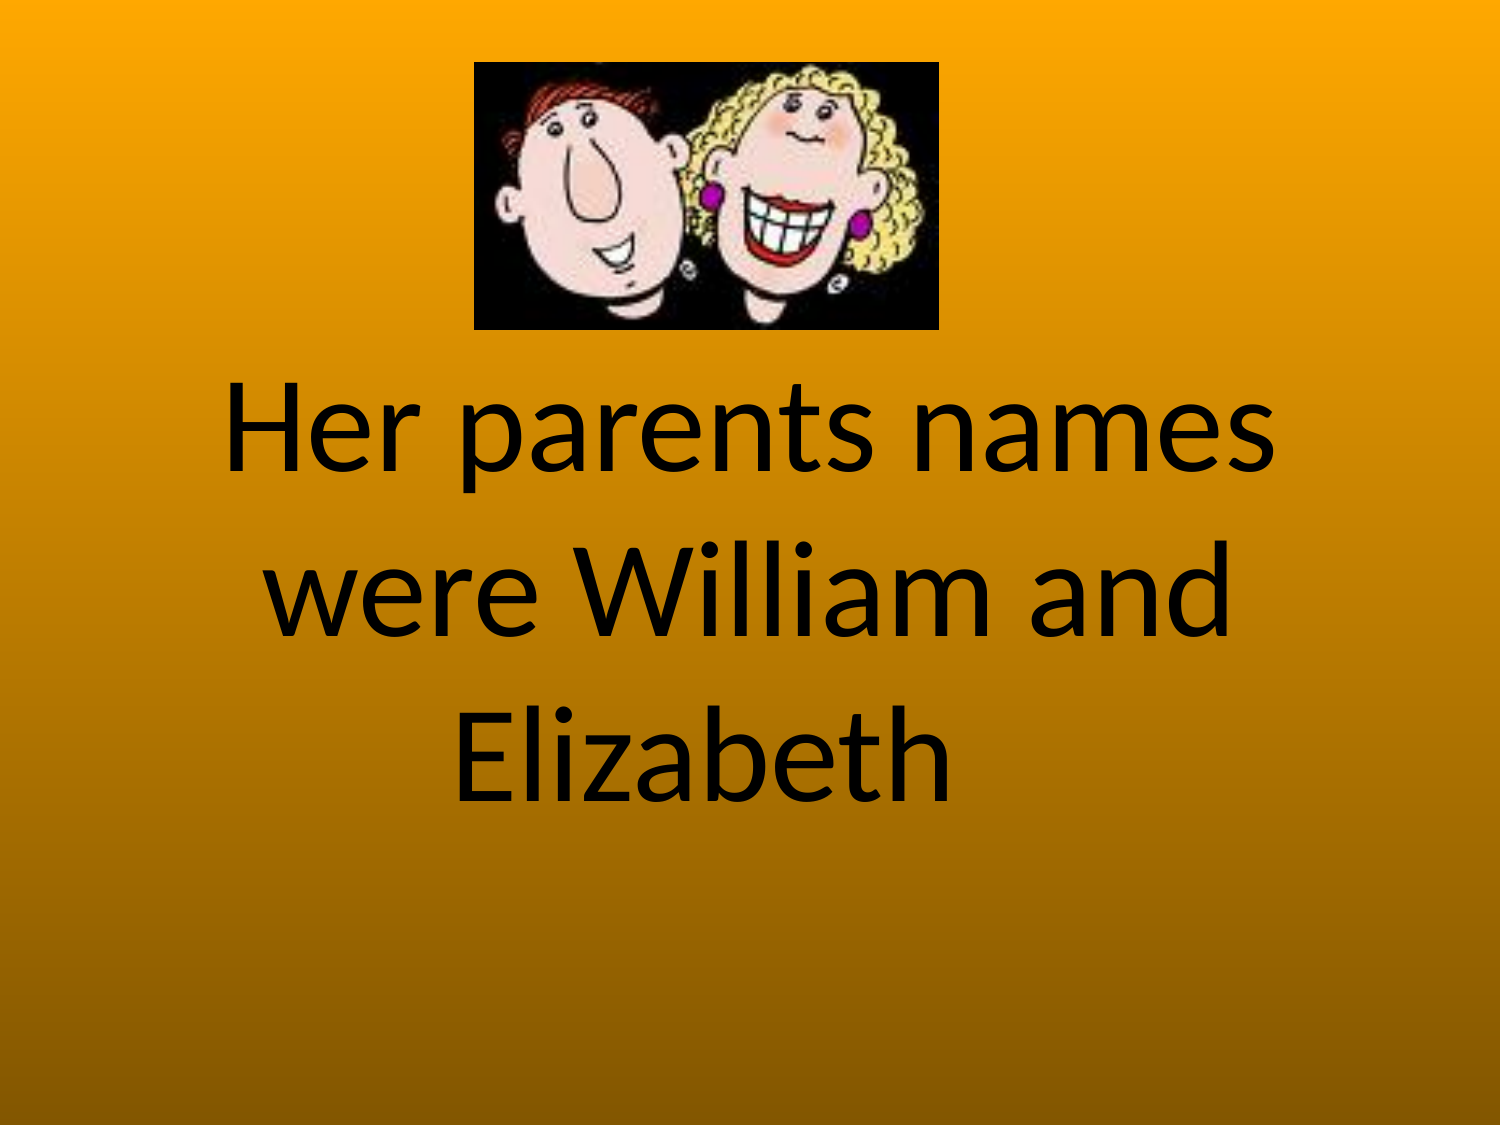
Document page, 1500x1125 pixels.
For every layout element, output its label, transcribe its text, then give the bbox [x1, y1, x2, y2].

title Her parents names were William and Elizabeth [112, 137, 1388, 1025]
picture [474, 62, 939, 330]
